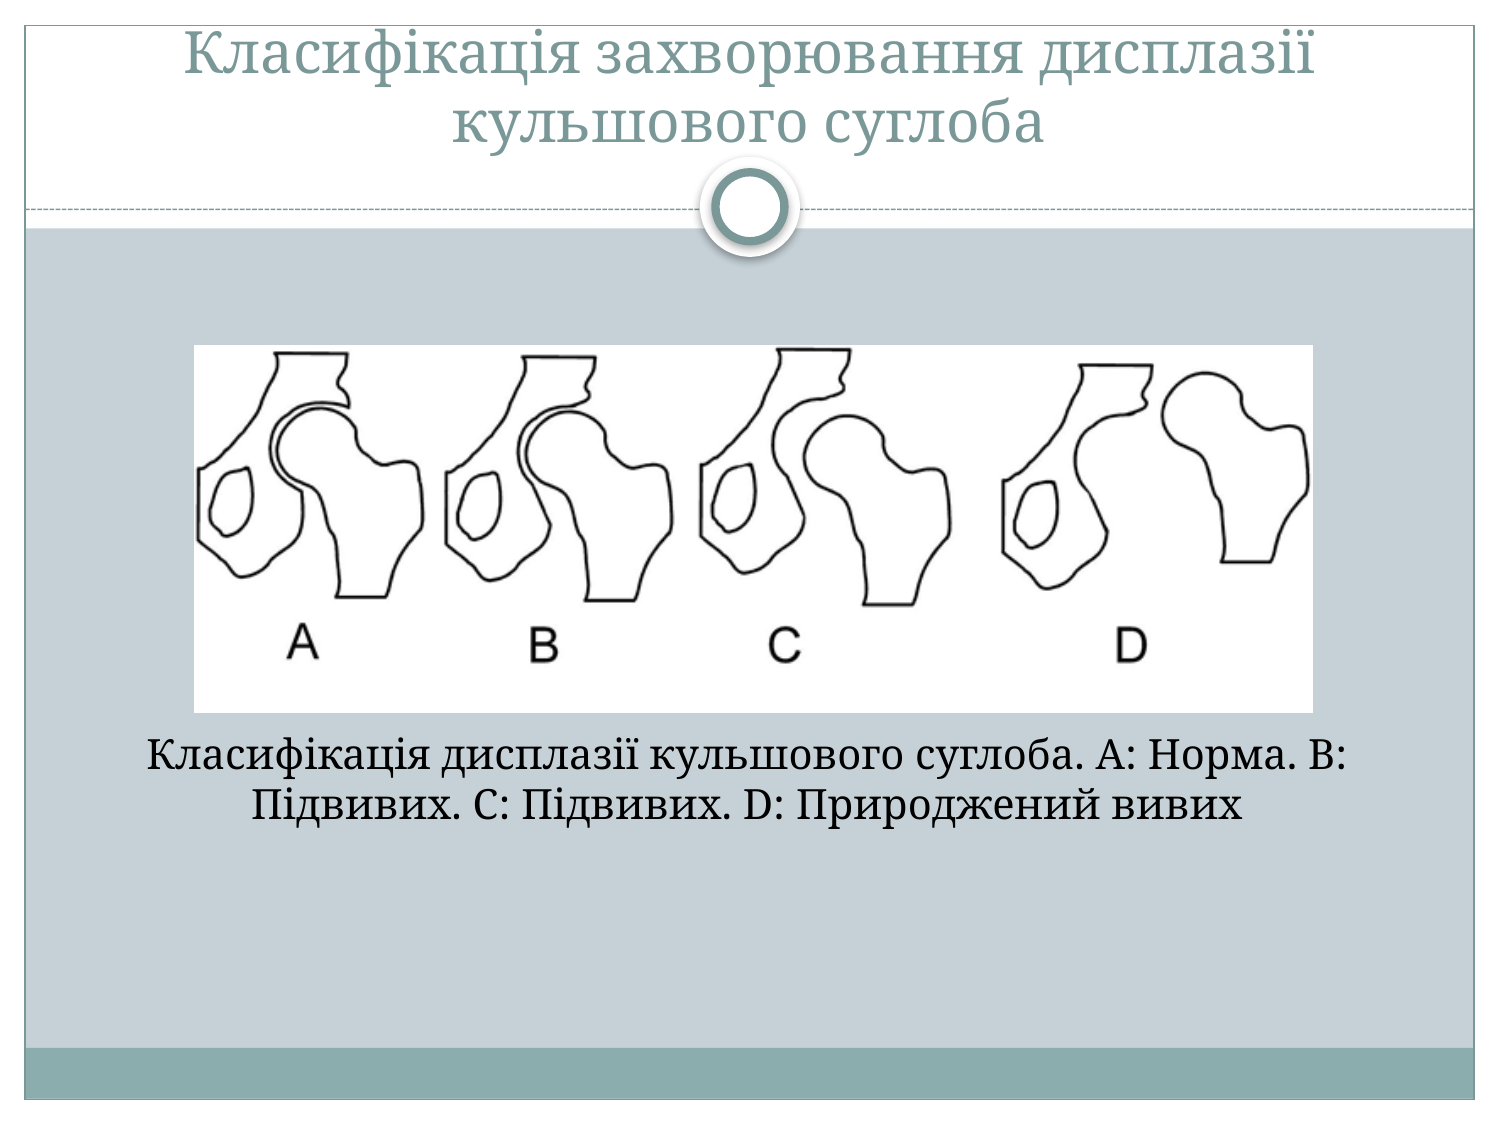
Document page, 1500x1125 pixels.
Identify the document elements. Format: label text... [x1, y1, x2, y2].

list Класифікація дисплазії кульшового суглоба. A: Норма. B: Підвивих. C: Підвивих. D: Природжений вивих [49, 250, 1445, 1001]
picture [194, 344, 1313, 713]
title Класифікація захворювання дисплазії кульшового суглоба [49, 0, 1450, 162]
